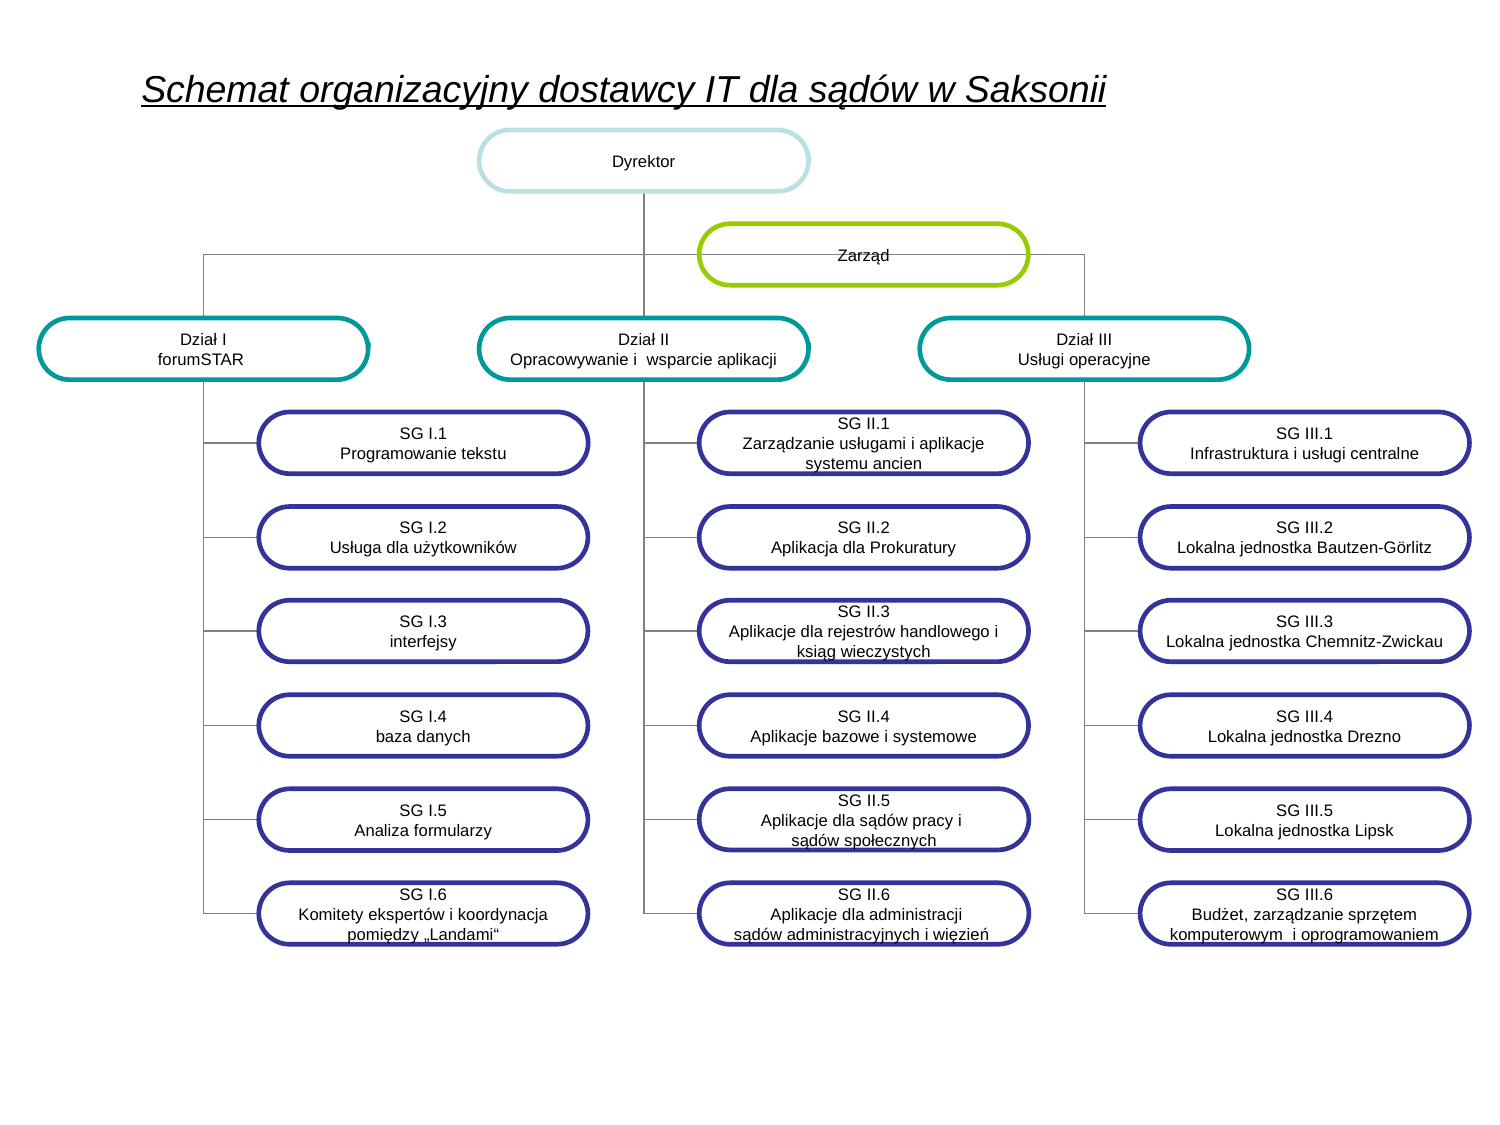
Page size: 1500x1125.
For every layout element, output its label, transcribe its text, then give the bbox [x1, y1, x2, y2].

text_box Schemat organizacyjny dostawcy IT dla sądów w Saksonii [126, 57, 1122, 119]
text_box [38, 129, 1470, 945]
